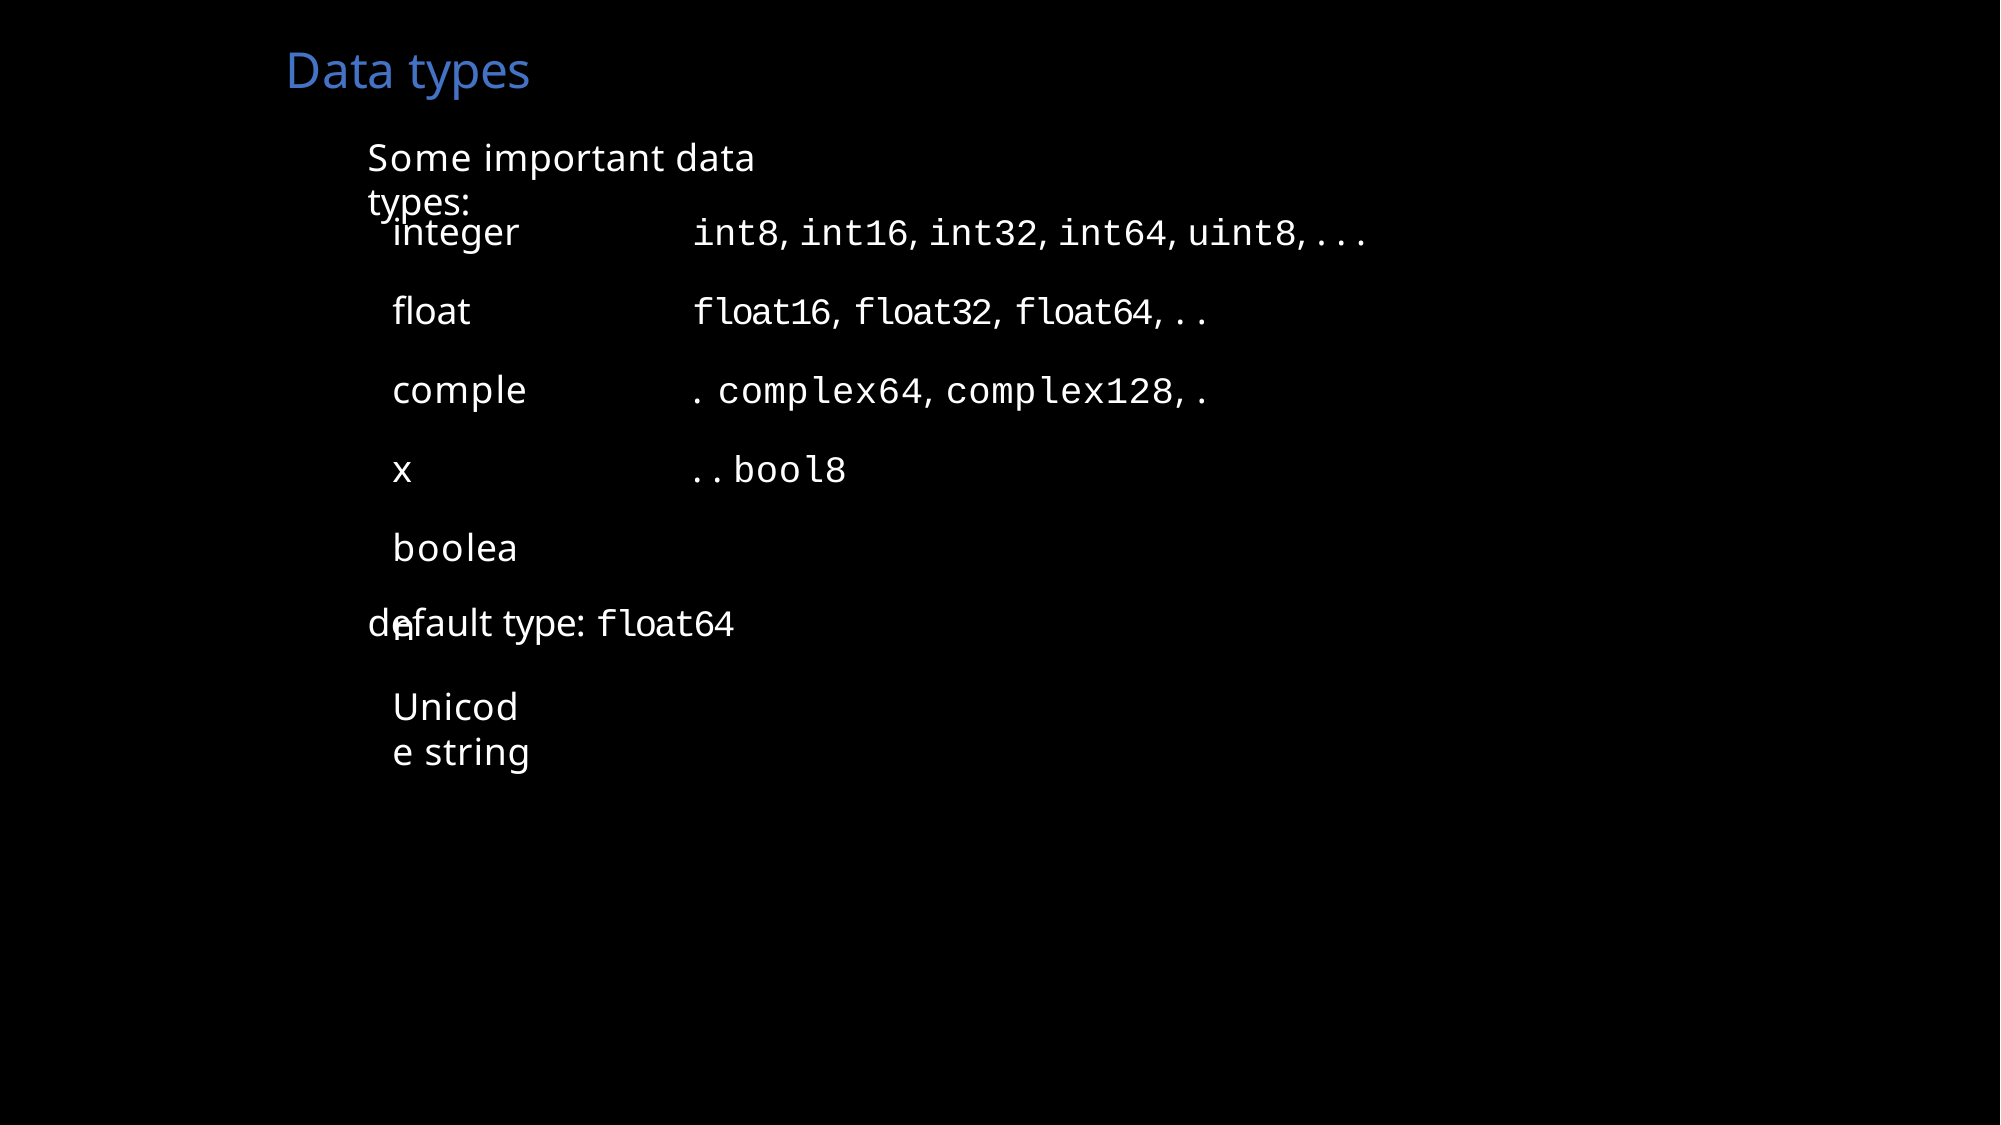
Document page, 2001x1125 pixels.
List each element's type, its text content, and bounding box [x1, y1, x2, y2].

text_box Some important data types: [363, 128, 853, 224]
text_box integer float complex boolean Unicode string [388, 644, 648, 773]
title Data types [281, 0, 534, 163]
text_box integer float complex boolean Unicode string [388, 203, 648, 594]
text_box int8, int16, int32, int64, uint8, . . . float16, float32, float64, . . . complex64, complex128, . . . bool8 [688, 203, 1381, 491]
text_box default type: float64 [363, 594, 740, 644]
